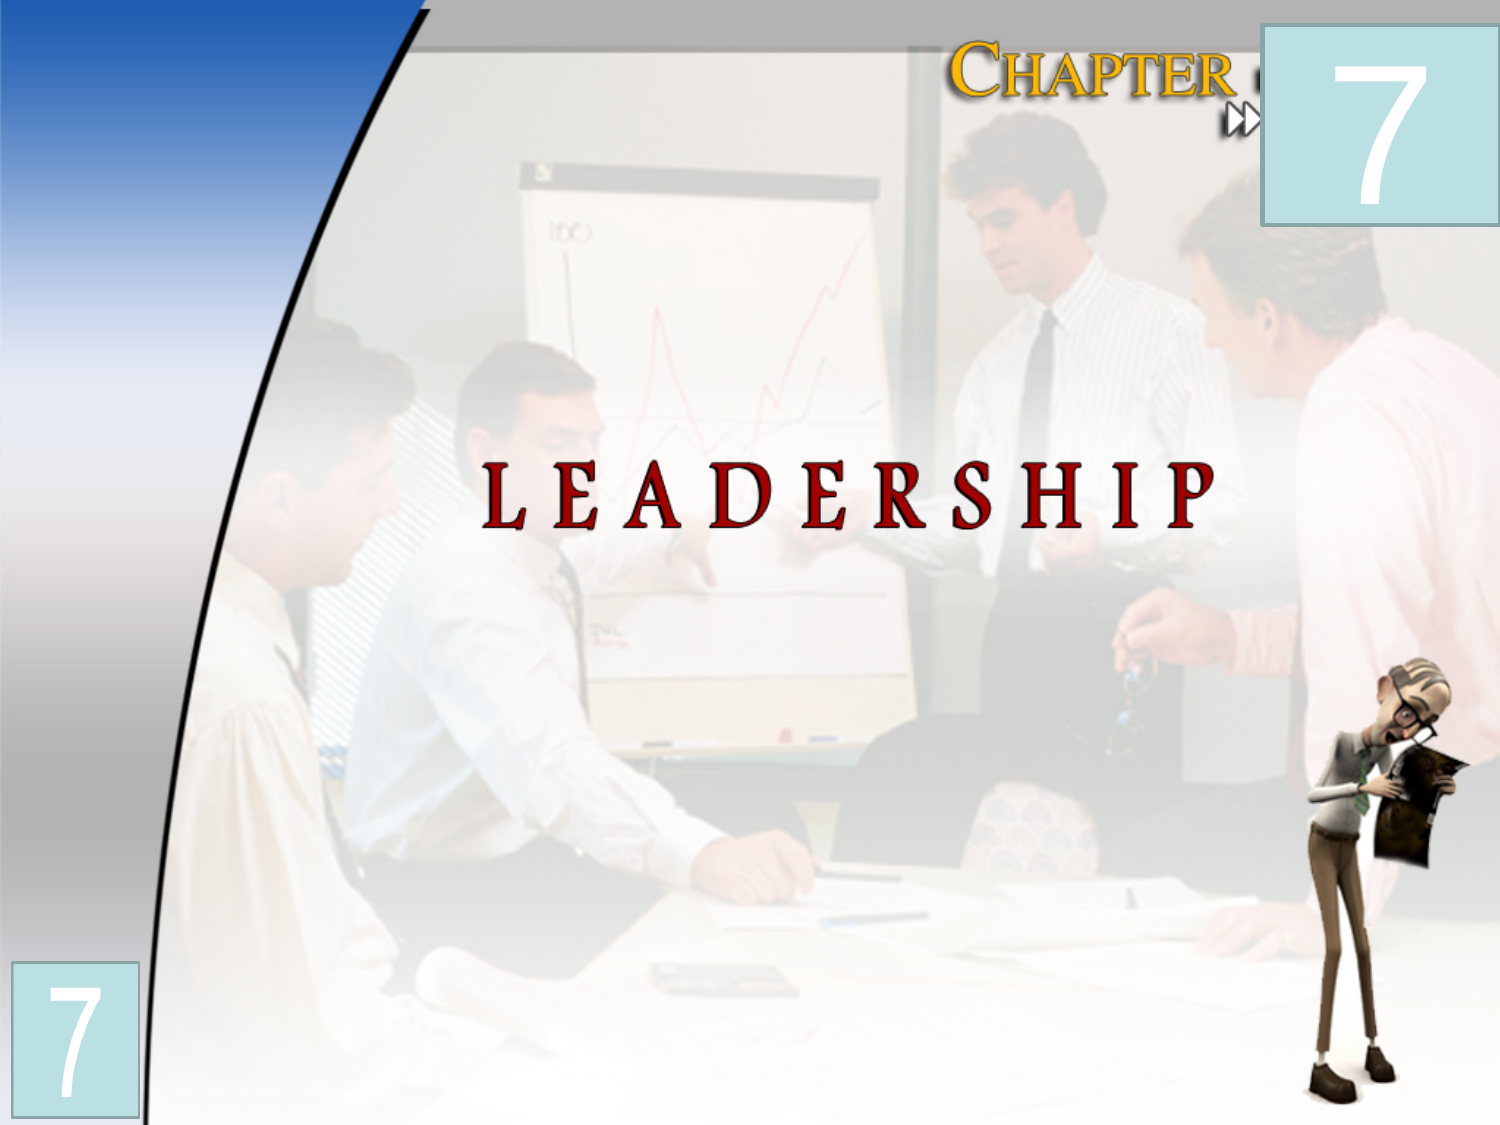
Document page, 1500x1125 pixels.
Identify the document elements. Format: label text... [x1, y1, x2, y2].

picture [0, 0, 1500, 1125]
text_box 7 [1260, 23, 1500, 227]
